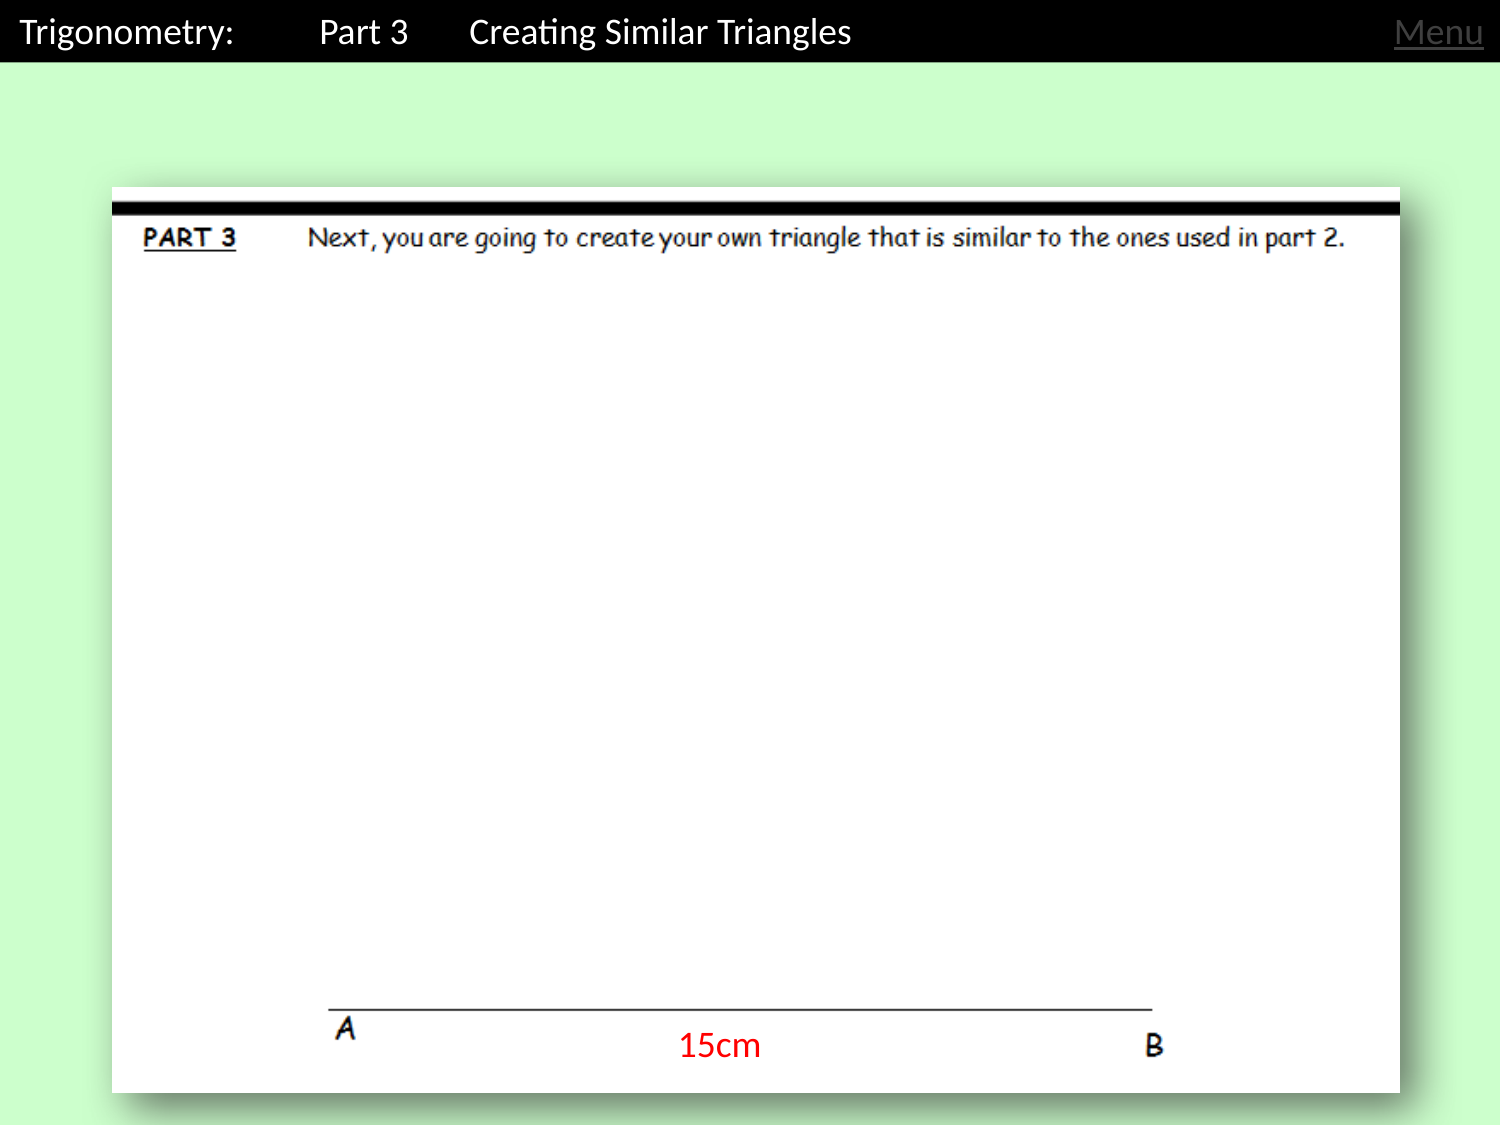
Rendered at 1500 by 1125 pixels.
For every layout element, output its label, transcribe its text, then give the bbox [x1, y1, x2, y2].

text_box Trigonometry: Part 3 Creating Similar Triangles [4, 0, 935, 105]
text_box [0, 0, 4, 64]
text_box [935, 0, 1500, 64]
picture [112, 187, 1401, 1094]
text_box Menu [1379, 0, 1500, 60]
